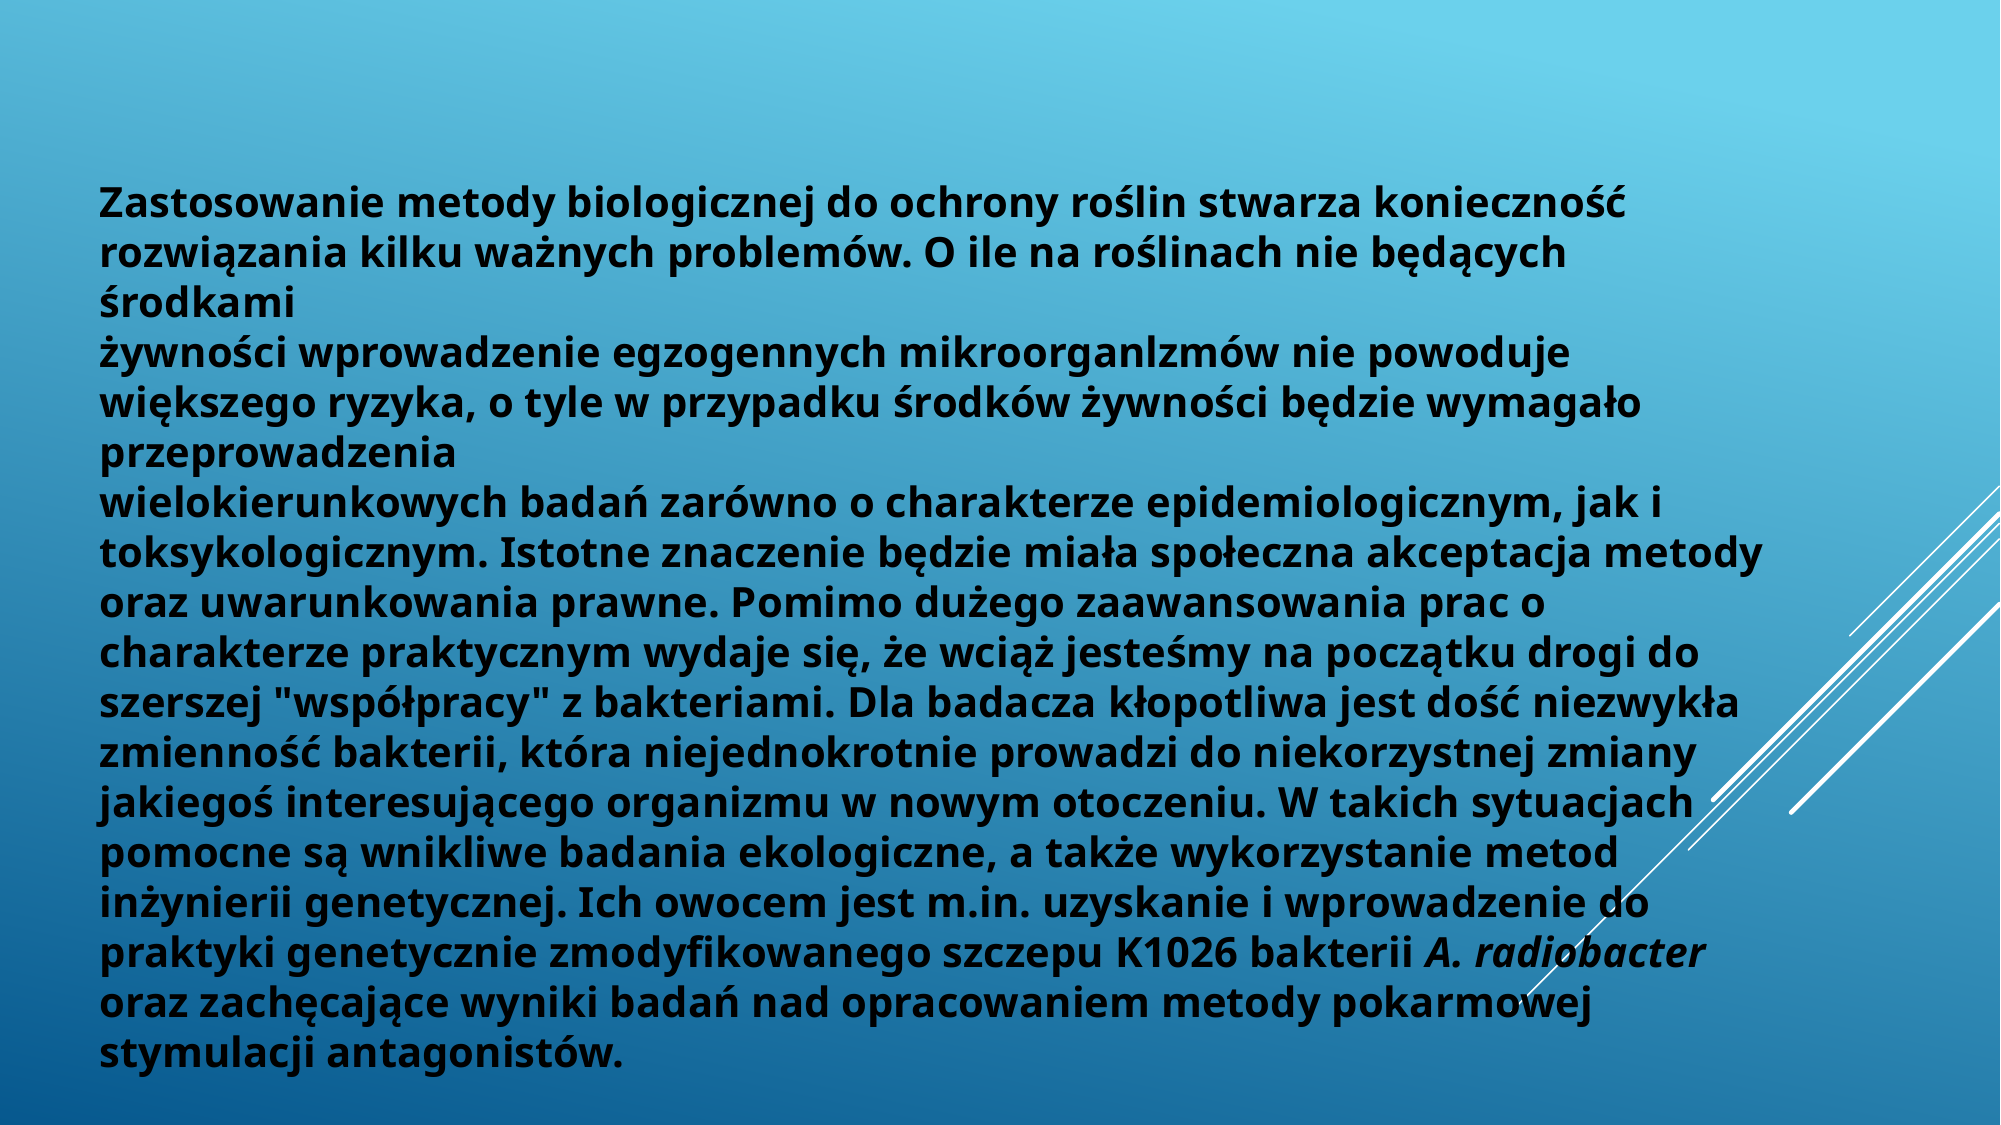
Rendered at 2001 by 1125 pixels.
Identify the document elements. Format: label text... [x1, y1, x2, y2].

text_box Zastosowanie metody biologicznej do ochrony roślin stwarza konieczność rozwiązania kilku ważnych problemów. O ile na roślinach nie będących środkami żywności wprowadzenie egzogennych mikroorganlzmów nie powoduje większego ryzyka, o tyle w przypadku środków żywności będzie wymagało przeprowadzenia wielokierunkowych badań zarówno o charakterze epidemiologicznym, jak i toksykologicznym. Istotne znaczenie będzie miała społeczna akceptacja metody oraz uwarunkowania prawne. Pomimo dużego zaawansowania prac o charakterze praktycznym wydaje się, że wciąż jesteśmy na początku drogi do szerszej "współpracy" z bakteriami. Dla badacza kłopotliwa jest dość niezwykła zmienność bakterii, która niejednokrotnie prowadzi do niekorzystnej zmiany jakiegoś interesującego organizmu w nowym otoczeniu. W takich sytuacjach pomocne są wnikliwe badania ekologiczne, a także wykorzystanie metod inżynierii genetycznej. Ich owocem jest m.in. uzyskanie i wprowadzenie do praktyki genetycznie zmodyfikowanego szczepu K1026 bakterii A. radiobacter oraz zachęcające wyniki badań nad opracowaniem metody pokarmowej stymulacji antagonistów. [85, 168, 1786, 1084]
